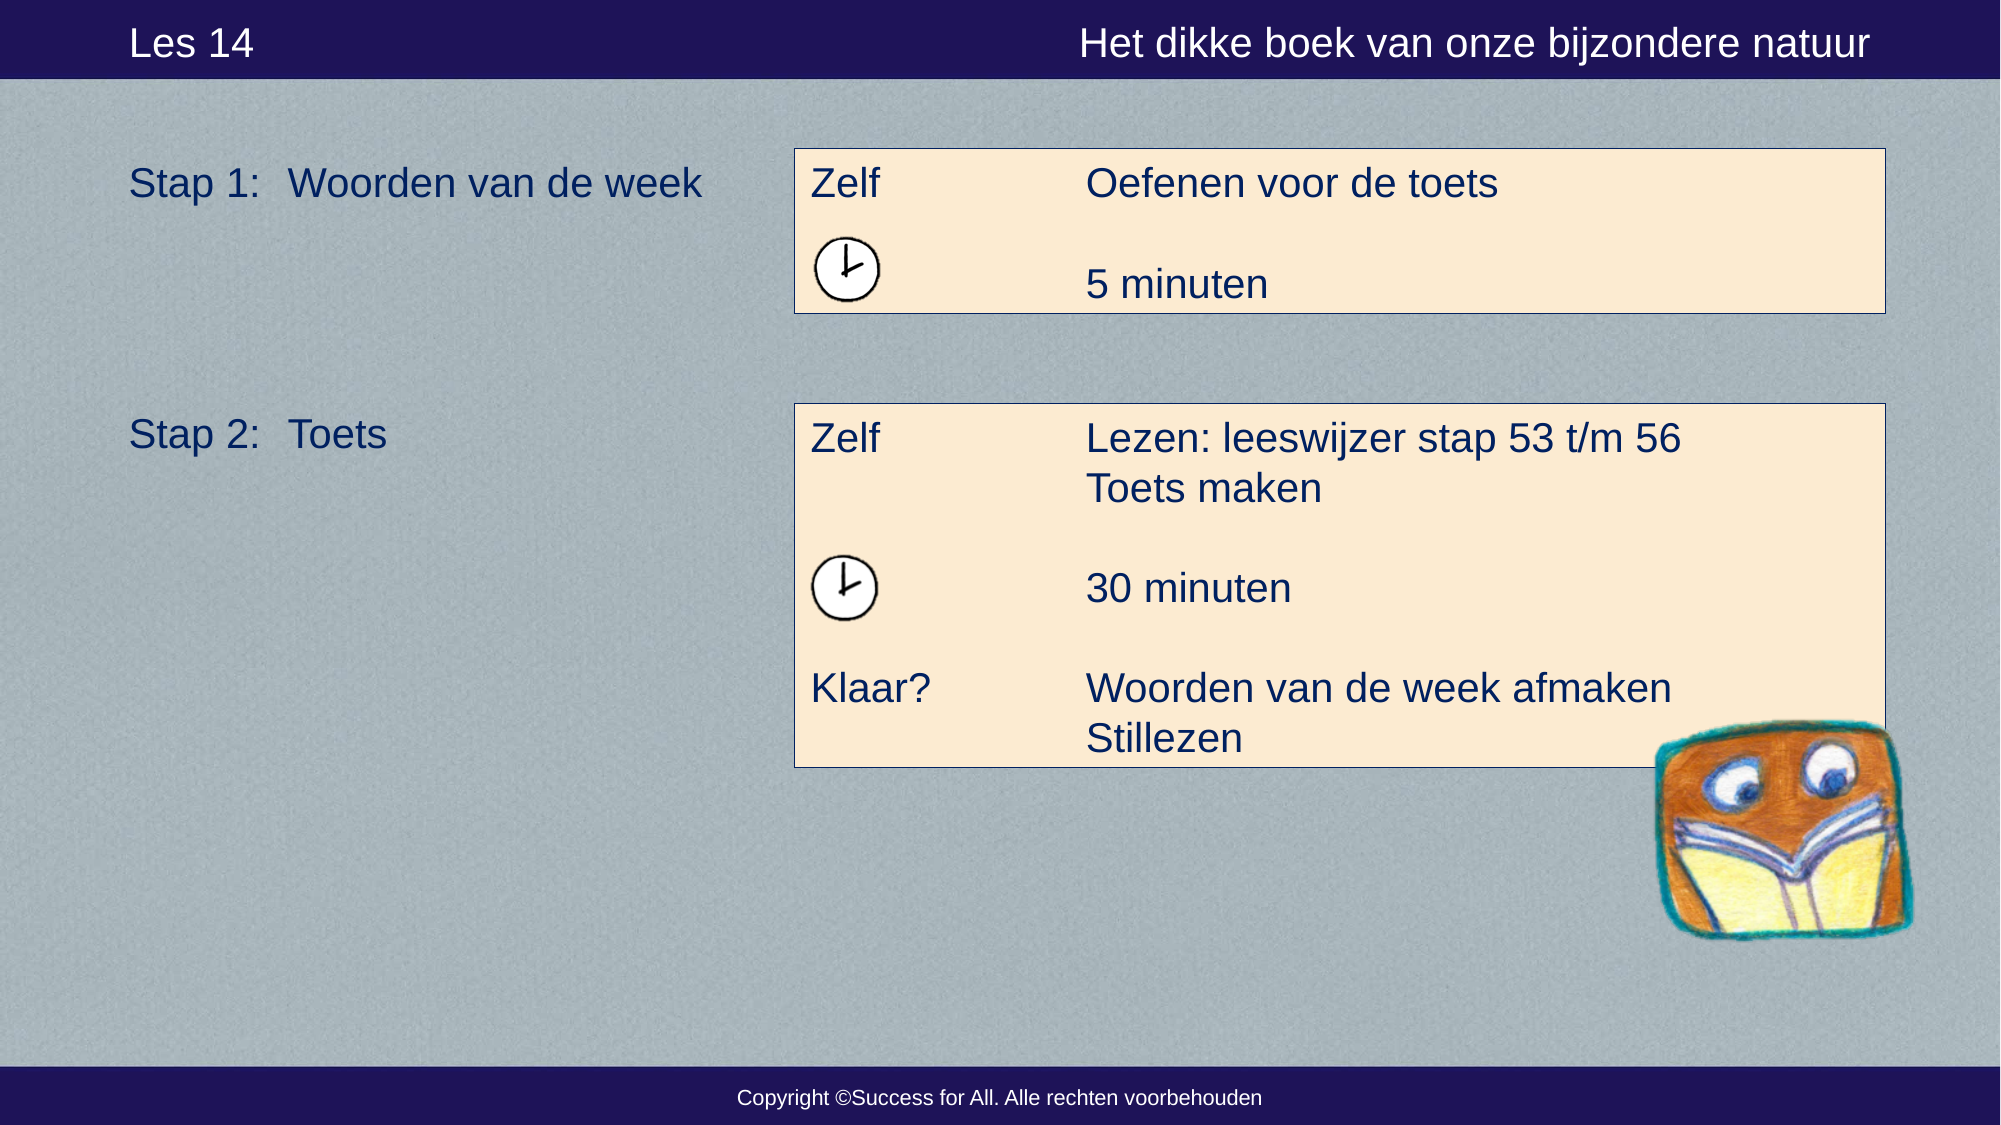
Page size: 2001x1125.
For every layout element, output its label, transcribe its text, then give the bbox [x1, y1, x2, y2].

text_box Les 14 [114, 8, 354, 73]
text_box Copyright ©Success for All. Alle rechten voorbehouden [0, 1076, 2000, 1125]
text_box Zelf Lezen: leeswijzer stap 53 t/m 56 Toets maken 30 minuten Klaar? Woorden van de week afmaken Stillezen [794, 403, 1886, 768]
picture [0, 0, 2001, 1125]
text_box Het dikke boek van onze bijzondere natuur [999, 8, 1886, 73]
text_box Zelf Oefenen voor de toets 5 minuten [794, 148, 1886, 314]
text_box Stap 1: Woorden van de week Stap 2: Toets [114, 148, 907, 764]
